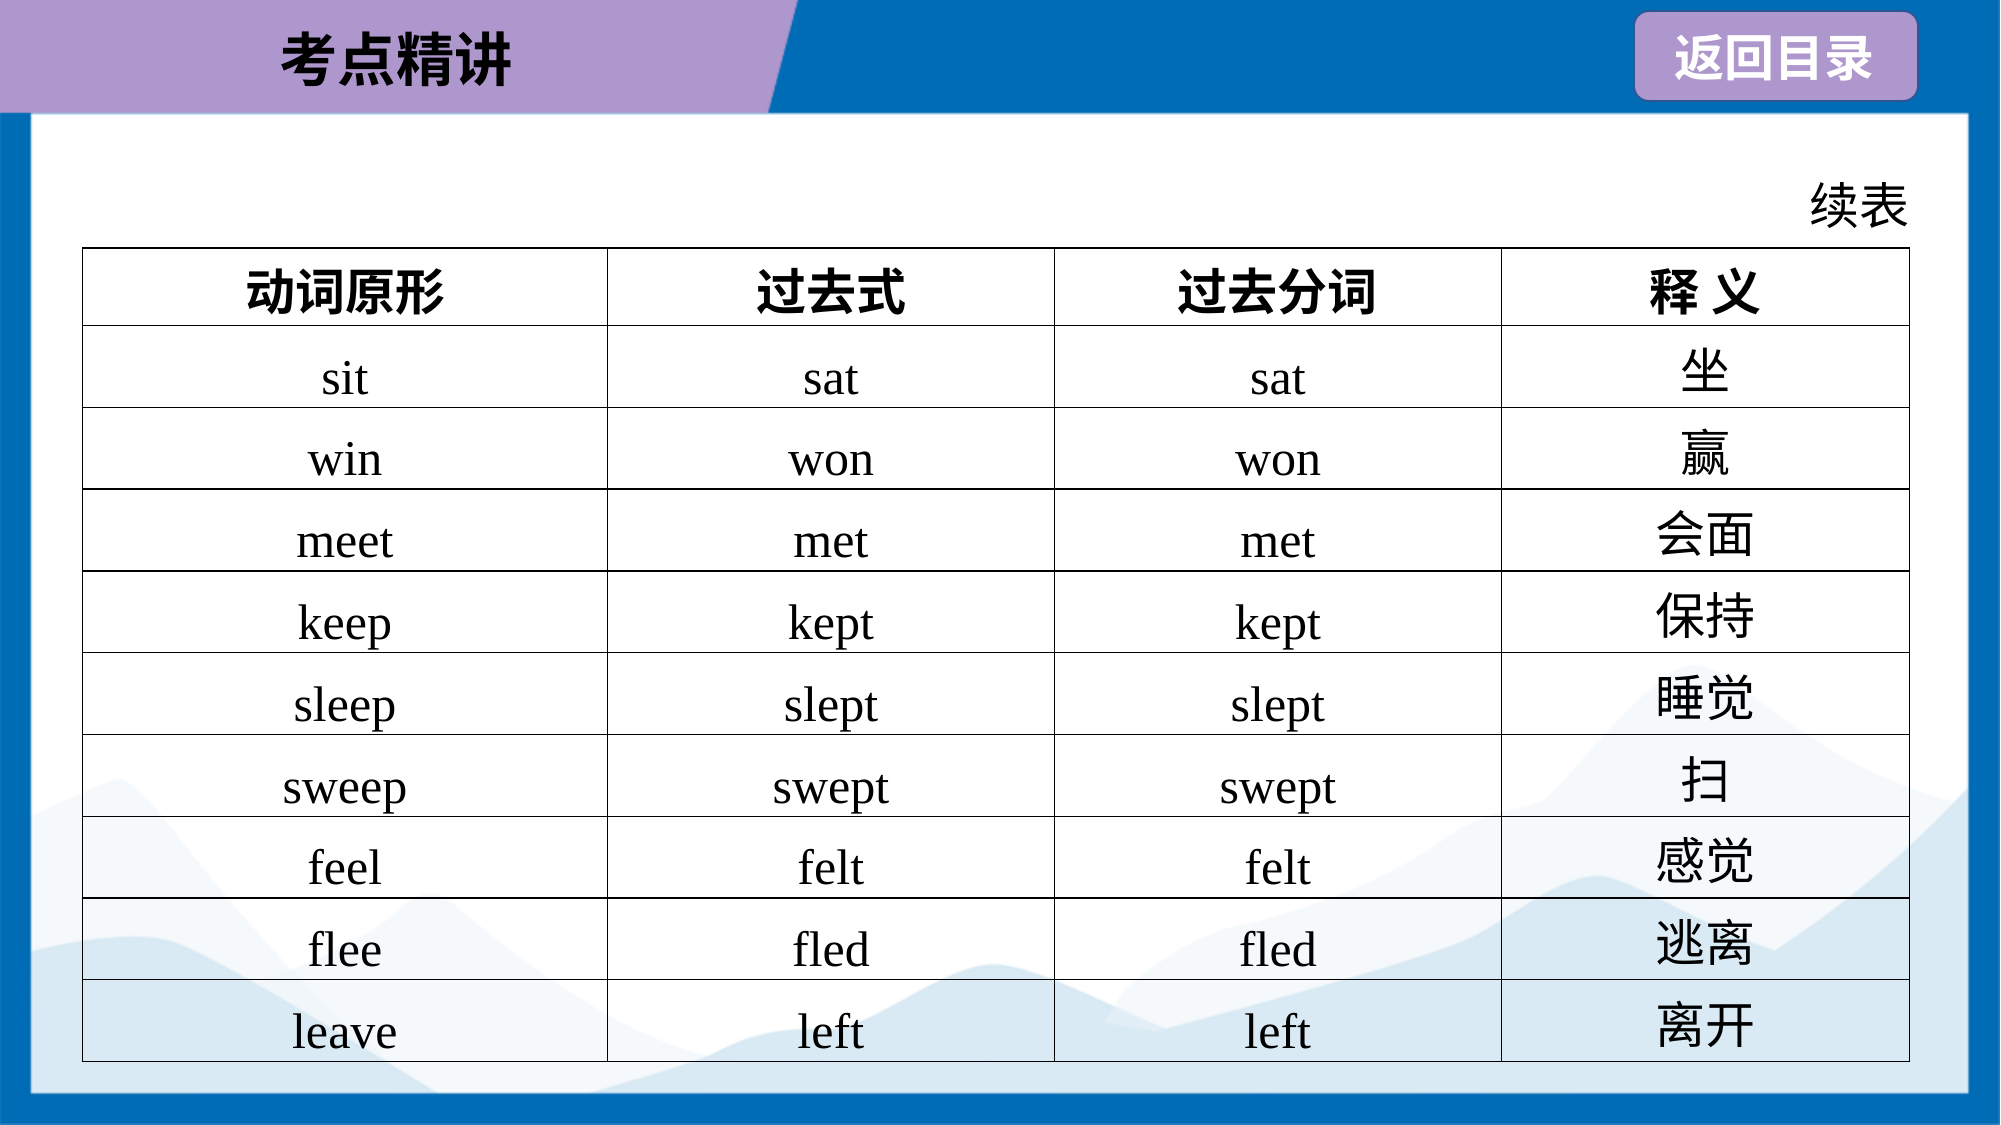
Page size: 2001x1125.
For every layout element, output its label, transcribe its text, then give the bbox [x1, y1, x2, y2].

table_cell sleep [83, 653, 607, 734]
table_cell met [1055, 490, 1501, 570]
table_cell 扫 [1502, 735, 1909, 816]
table_cell felt [608, 817, 1054, 897]
picture [0, 0, 2000, 1125]
table_cell swept [608, 735, 1054, 816]
table_cell sit [83, 326, 607, 407]
table_cell swept [1055, 735, 1501, 816]
table_cell met [608, 490, 1054, 570]
table_cell sat [1055, 326, 1501, 407]
table_cell sat [608, 326, 1054, 407]
table_cell feel [83, 817, 607, 897]
table_cell fled [1055, 899, 1501, 979]
table_header 过去式 [608, 249, 1054, 325]
table_cell keep [83, 572, 607, 652]
table_cell flee [83, 899, 607, 979]
table_cell won [1055, 408, 1501, 488]
table_cell win [83, 408, 607, 488]
table_cell won [608, 408, 1054, 488]
table_cell fled [608, 899, 1054, 979]
table_cell felt [1055, 817, 1501, 897]
table_cell 坐 [1502, 326, 1909, 407]
table_cell left [1055, 980, 1501, 1061]
table_cell 保持 [1502, 572, 1909, 652]
text_box 续表 [1808, 146, 1910, 235]
table_cell left [608, 980, 1054, 1061]
table_cell 离开 [1502, 980, 1909, 1061]
table_cell 逃离 [1502, 899, 1909, 979]
table_cell leave [83, 980, 607, 1061]
table_cell slept [1055, 653, 1501, 734]
table_header 动词原形 [83, 249, 607, 325]
table_cell kept [1055, 572, 1501, 652]
table_cell 会面 [1502, 490, 1909, 570]
table_cell 赢 [1502, 408, 1909, 488]
table_cell meet [83, 490, 607, 570]
table_cell kept [608, 572, 1054, 652]
table_cell slept [608, 653, 1054, 734]
table_cell 睡觉 [1502, 653, 1909, 734]
table_header 过去分词 [1055, 249, 1501, 325]
table_cell 感觉 [1502, 817, 1909, 897]
table_header 释 义 [1502, 249, 1909, 325]
table_cell sweep [83, 735, 607, 816]
